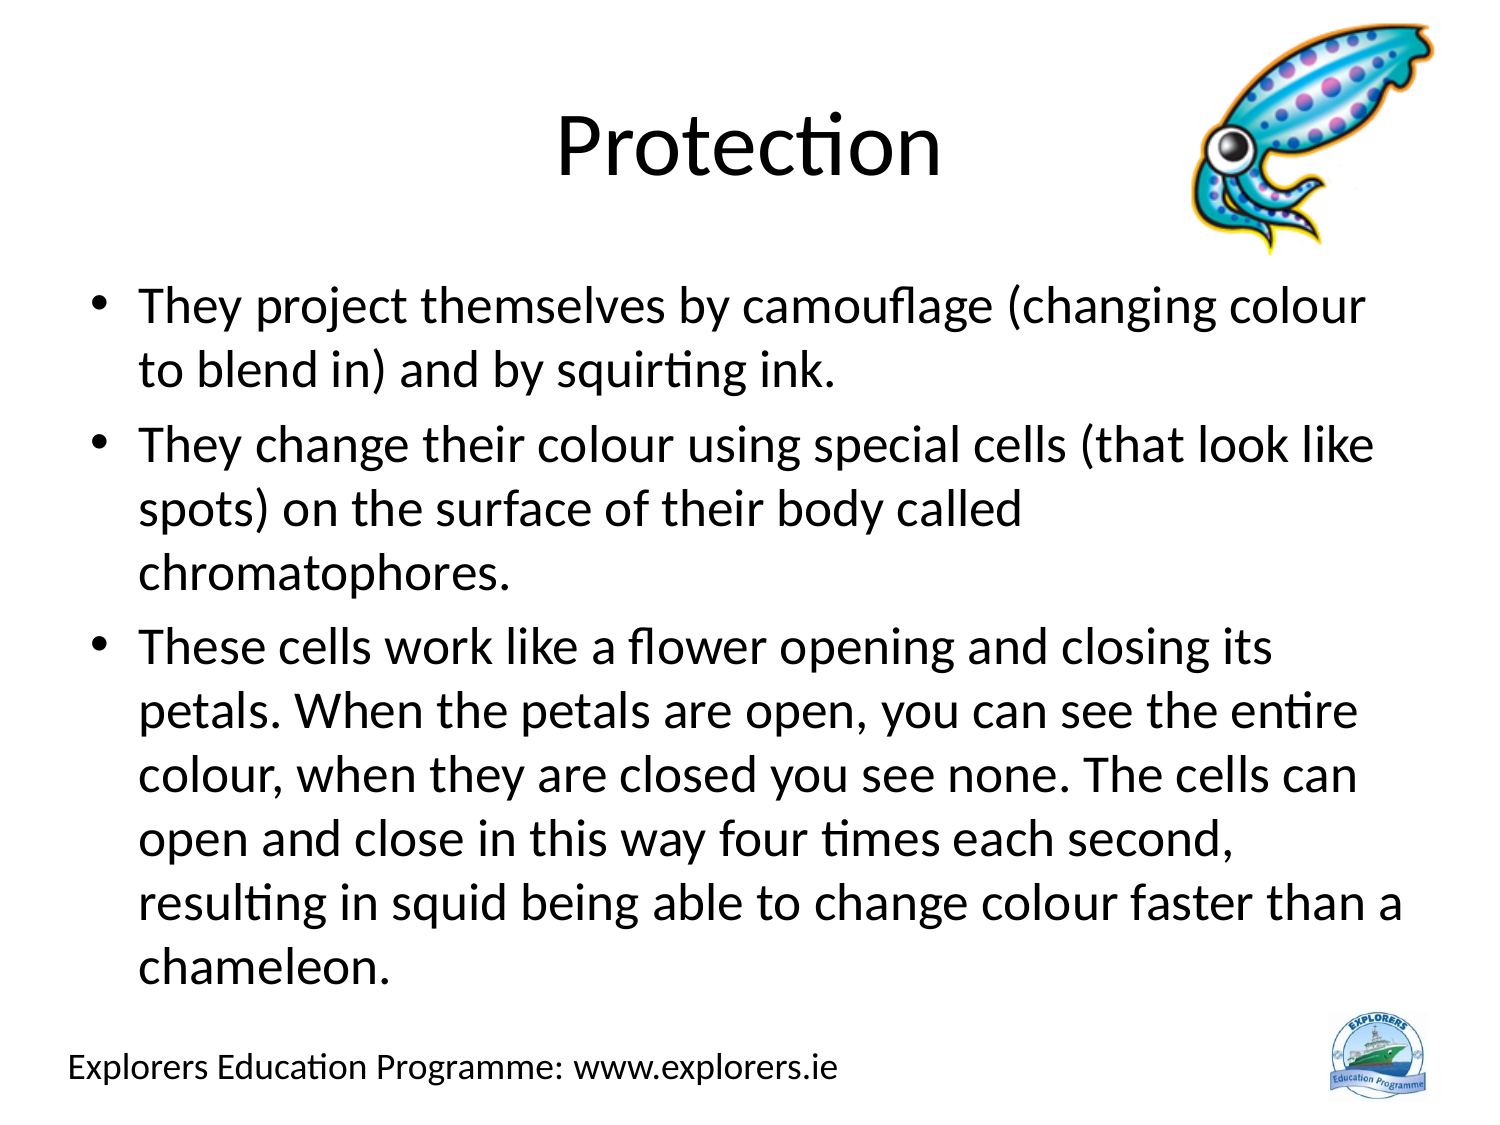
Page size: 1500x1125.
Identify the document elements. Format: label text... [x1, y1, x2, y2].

picture [1328, 1011, 1428, 1102]
text_box Explorers Education Programme: www.explorers.ie [53, 1034, 1117, 1095]
title Protection [75, 45, 1181, 233]
picture [1186, 18, 1439, 262]
list They project themselves by camouflage (changing colour to blend in) and by squirting ink. They change their colour using special cells (that look like spots) on the surface of their body called chromatophores. These cells work like a flower opening and closing its petals. When the petals are open, you can see the entire colour, when they are closed you see none. The cells can open and close in this way four times each second, resulting in squid being able to change colour faster than a chameleon. [75, 262, 1425, 1005]
